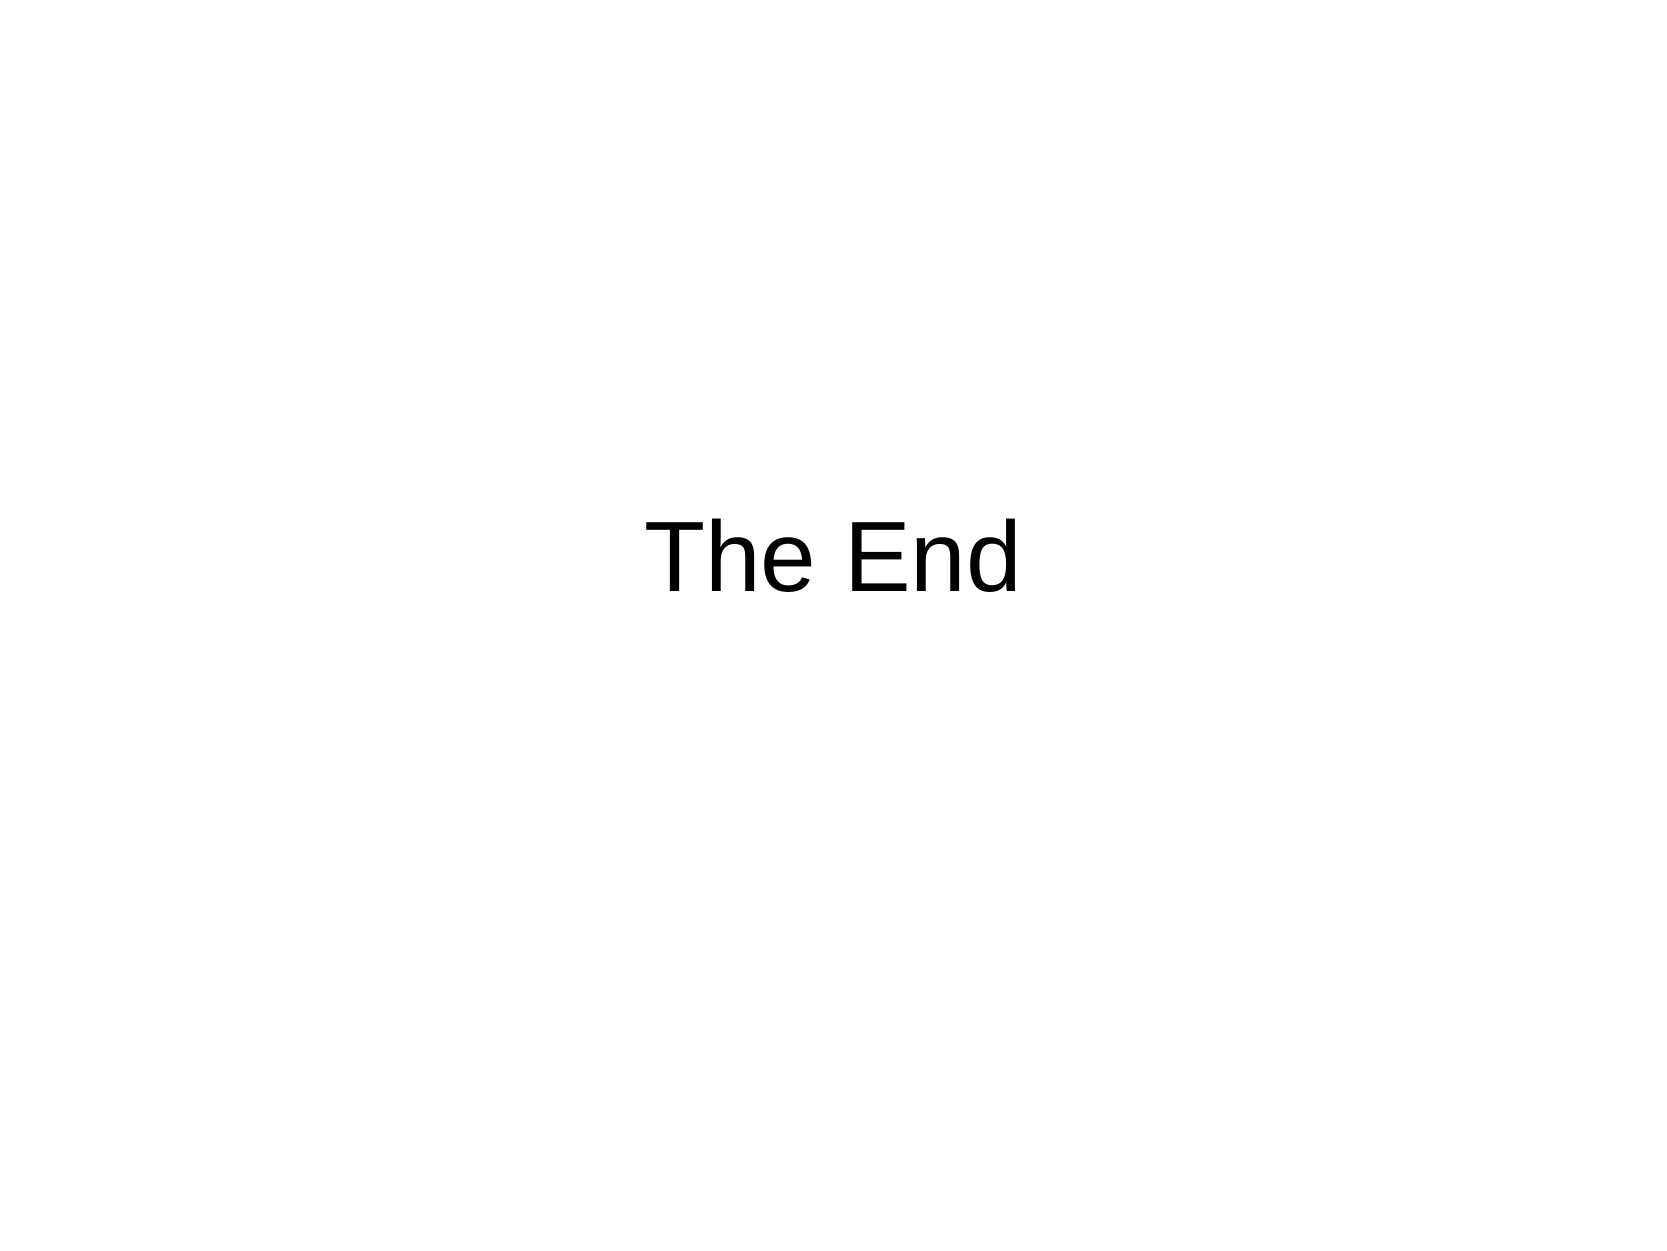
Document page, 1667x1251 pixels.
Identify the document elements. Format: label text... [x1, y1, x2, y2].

title The End [140, 499, 1527, 701]
